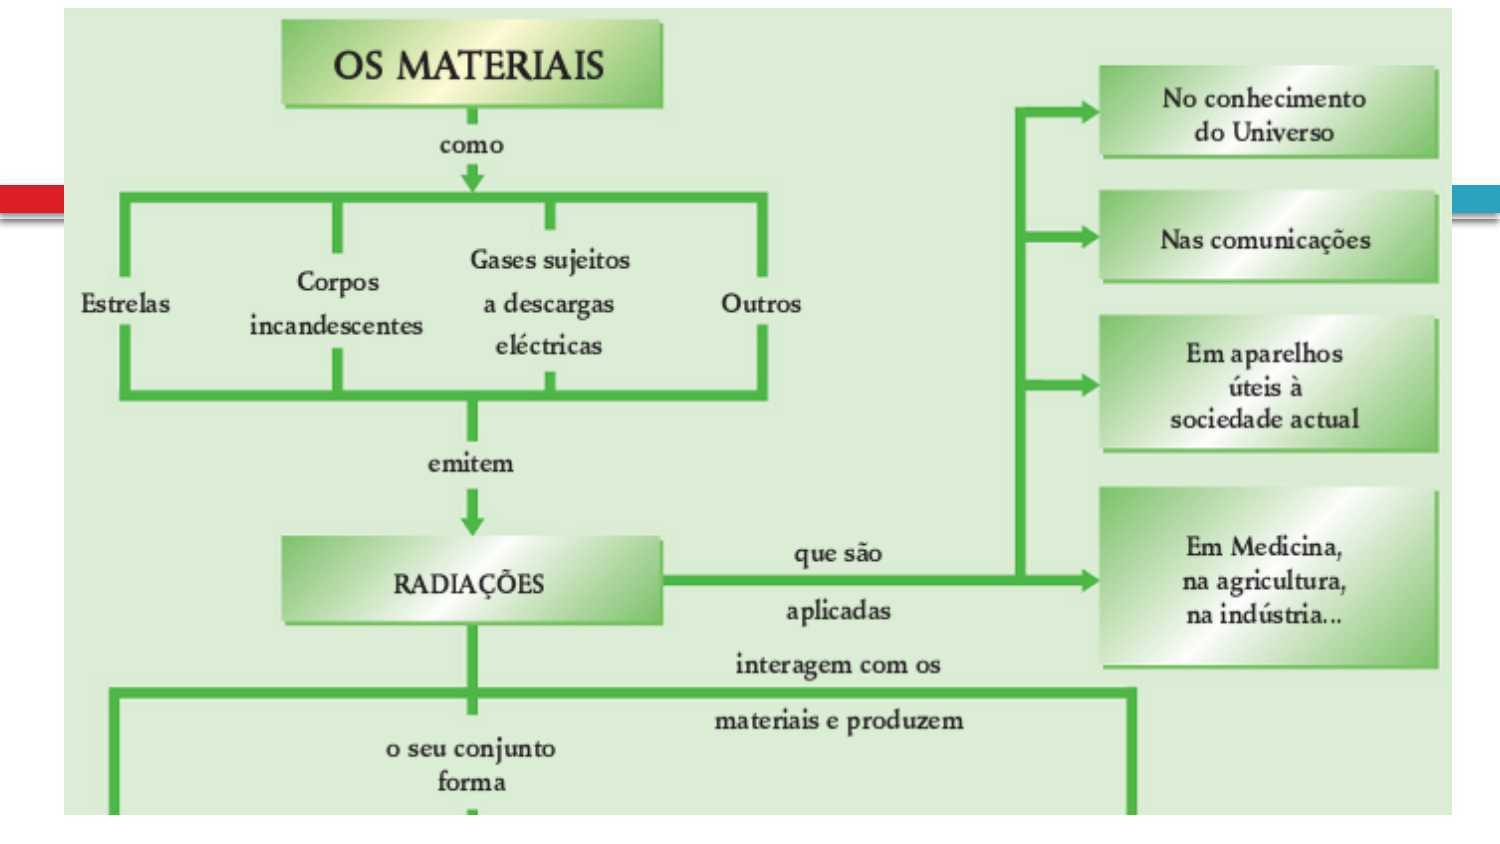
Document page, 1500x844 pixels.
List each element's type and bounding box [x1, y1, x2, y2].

picture [64, 8, 1453, 815]
